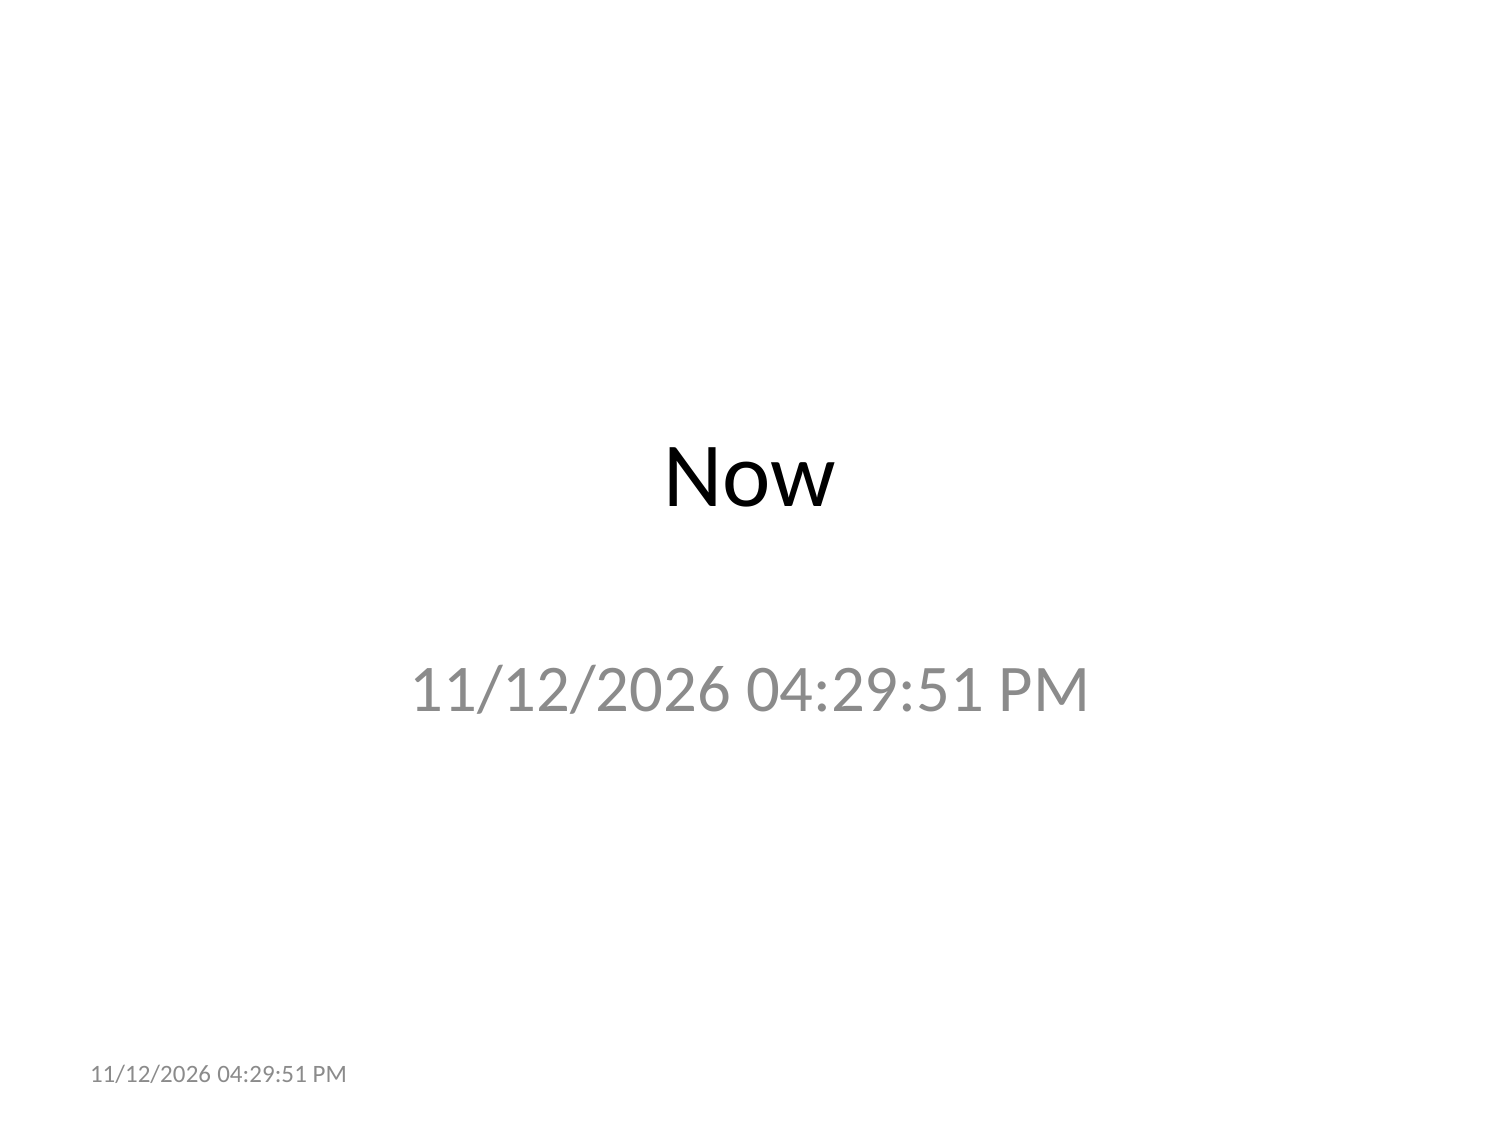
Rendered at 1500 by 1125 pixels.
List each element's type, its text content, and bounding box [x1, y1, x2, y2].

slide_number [75, 1042, 425, 1103]
subtitle 2011-12-19 10:20:04 AM [225, 637, 1275, 925]
title Now [112, 349, 1388, 591]
